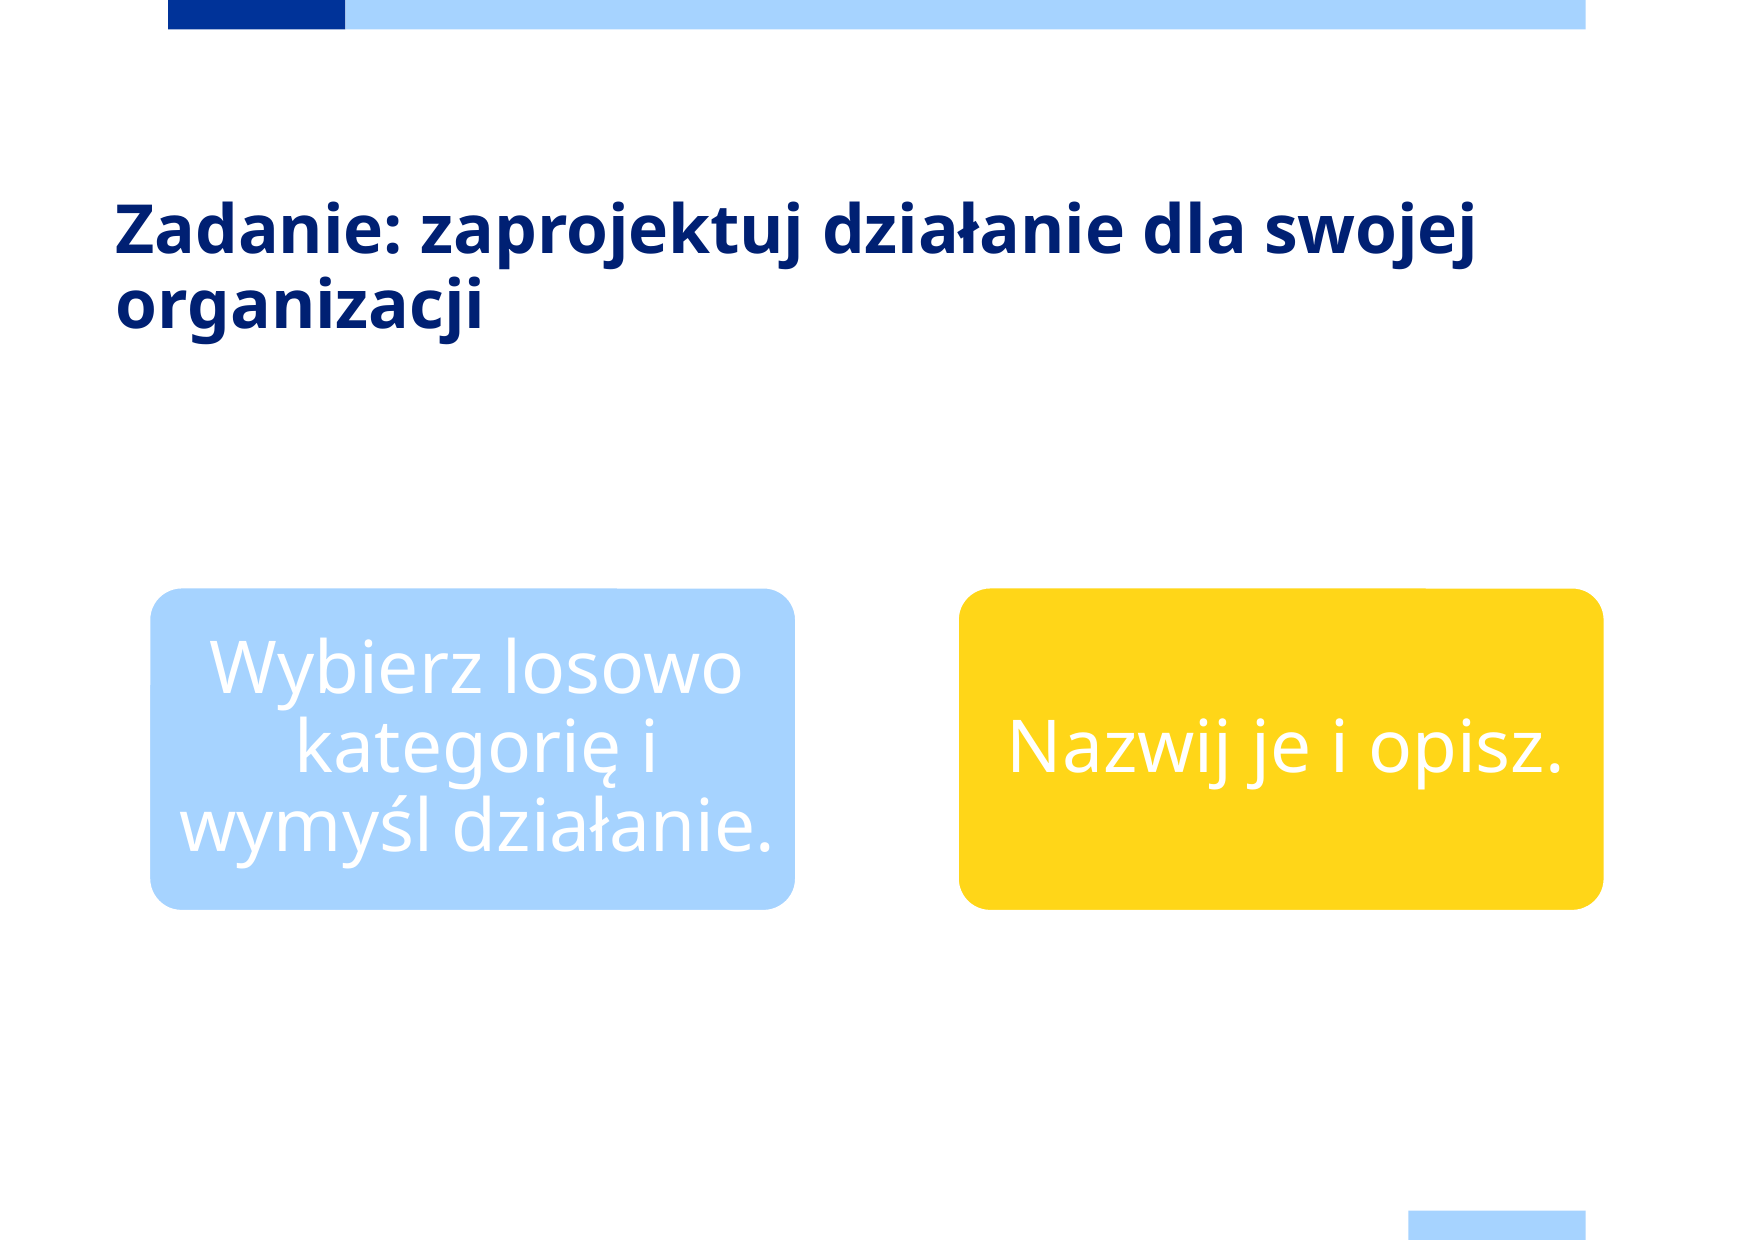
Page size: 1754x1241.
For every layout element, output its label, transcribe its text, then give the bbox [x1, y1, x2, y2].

title Zadanie: zaprojektuj działanie dla swojej organizacji [115, 192, 1638, 364]
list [149, 492, 1605, 1006]
